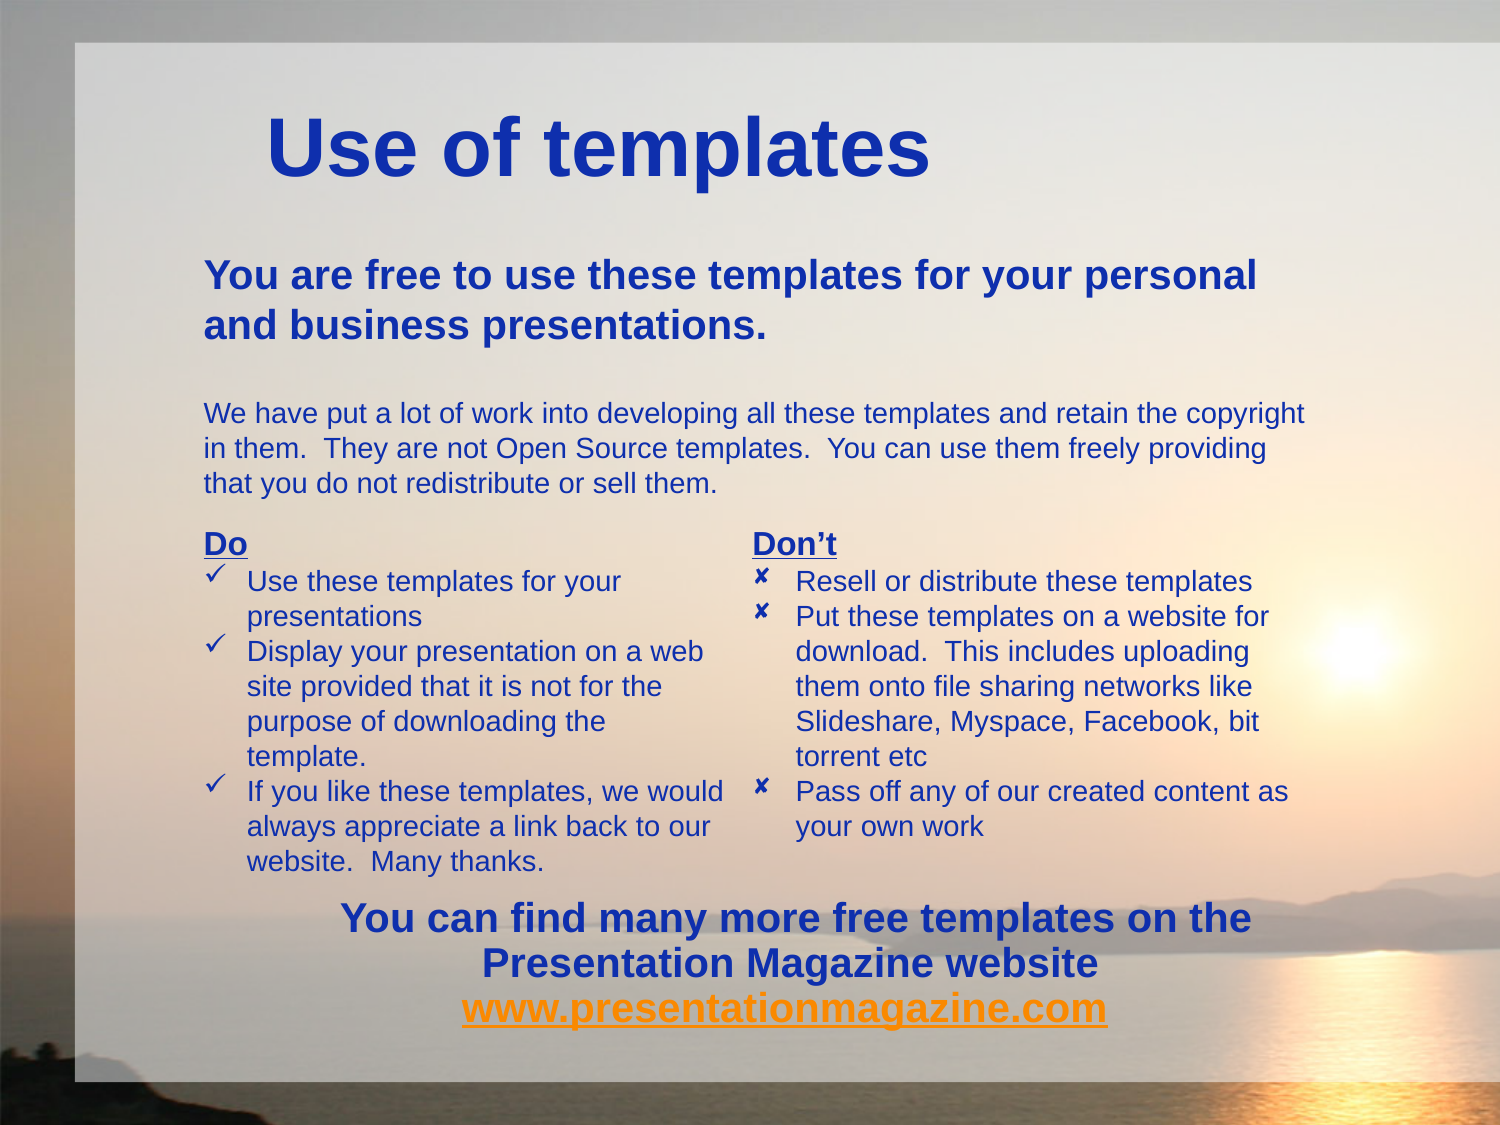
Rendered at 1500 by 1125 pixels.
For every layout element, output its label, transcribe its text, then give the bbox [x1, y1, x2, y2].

text_box We have put a lot of work into developing all these templates and retain the copyright in them. They are not Open Source templates. You can use them freely providing that you do not redistribute or sell them. [188, 387, 1325, 507]
text_box [74, 42, 88, 1083]
text_box Do Use these templates for your presentations Display your presentation on a web site provided that it is not for the purpose of downloading the template. If you like these templates, we would always appreciate a link back to our website. Many thanks. [188, 515, 749, 889]
picture [0, 0, 1500, 1125]
text_box Don’t Resell or distribute these templates Put these templates on a website for download. This includes uploading them onto file sharing networks like Slideshare, Myspace, Facebook, bit torrent etc Pass off any of our created content as your own work [737, 515, 1335, 850]
text_box You are free to use these templates for your personal and business presentations. [188, 240, 1329, 355]
text_box [1124, 42, 1500, 1083]
title Use of templates [75, 42, 1124, 244]
text_box You can find many more free templates on the Presentation Magazine website www.presentationmagazine.com [171, 889, 1347, 1040]
text_box [88, 208, 1436, 1083]
